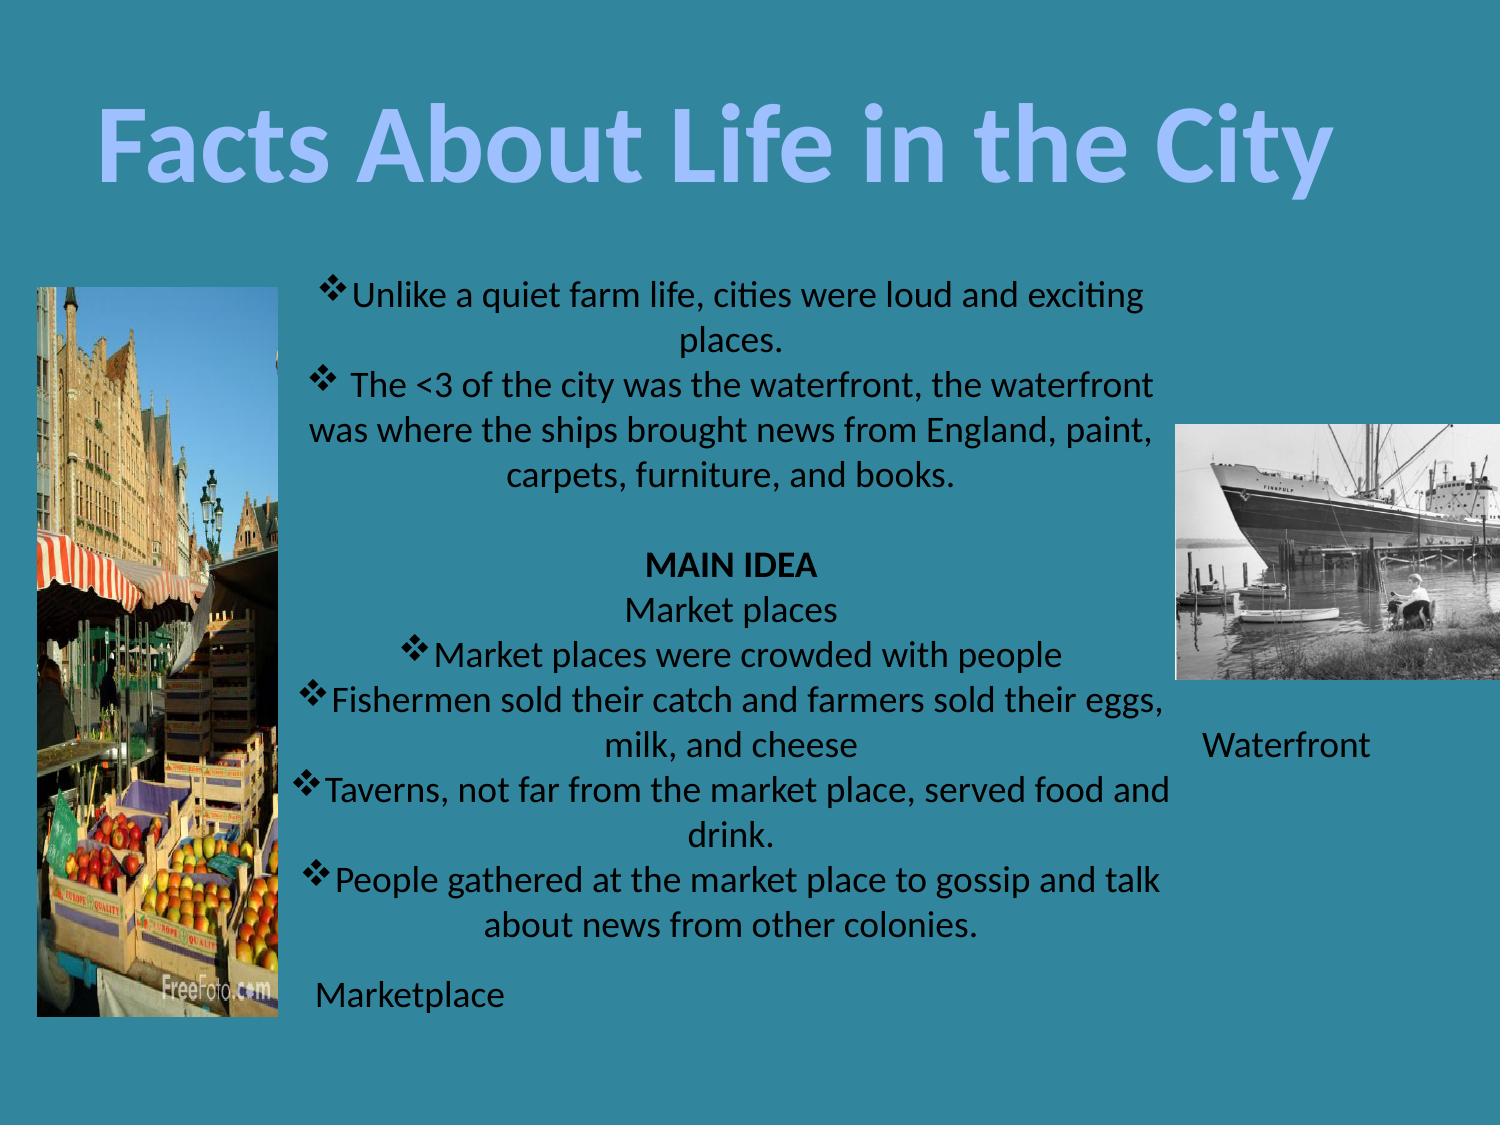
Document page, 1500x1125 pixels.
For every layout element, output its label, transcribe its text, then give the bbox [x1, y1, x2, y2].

text_box Unlike a quiet farm life, cities were loud and exciting places. The <3 of the city was the waterfront, the waterfront was where the ships brought news from England, paint, carpets, furniture, and books. MAIN IDEA Market places Market places were crowded with people Fishermen sold their catch and farmers sold their eggs, milk, and cheese Taverns, not far from the market place, served food and drink. People gathered at the market place to gossip and talk about news from other colonies. [274, 262, 1188, 998]
picture [1174, 424, 1500, 680]
text_box Facts About Life in the City [81, 62, 1352, 213]
text_box Marketplace [300, 962, 550, 1023]
picture [37, 287, 278, 1017]
text_box Waterfront [1187, 712, 1500, 773]
